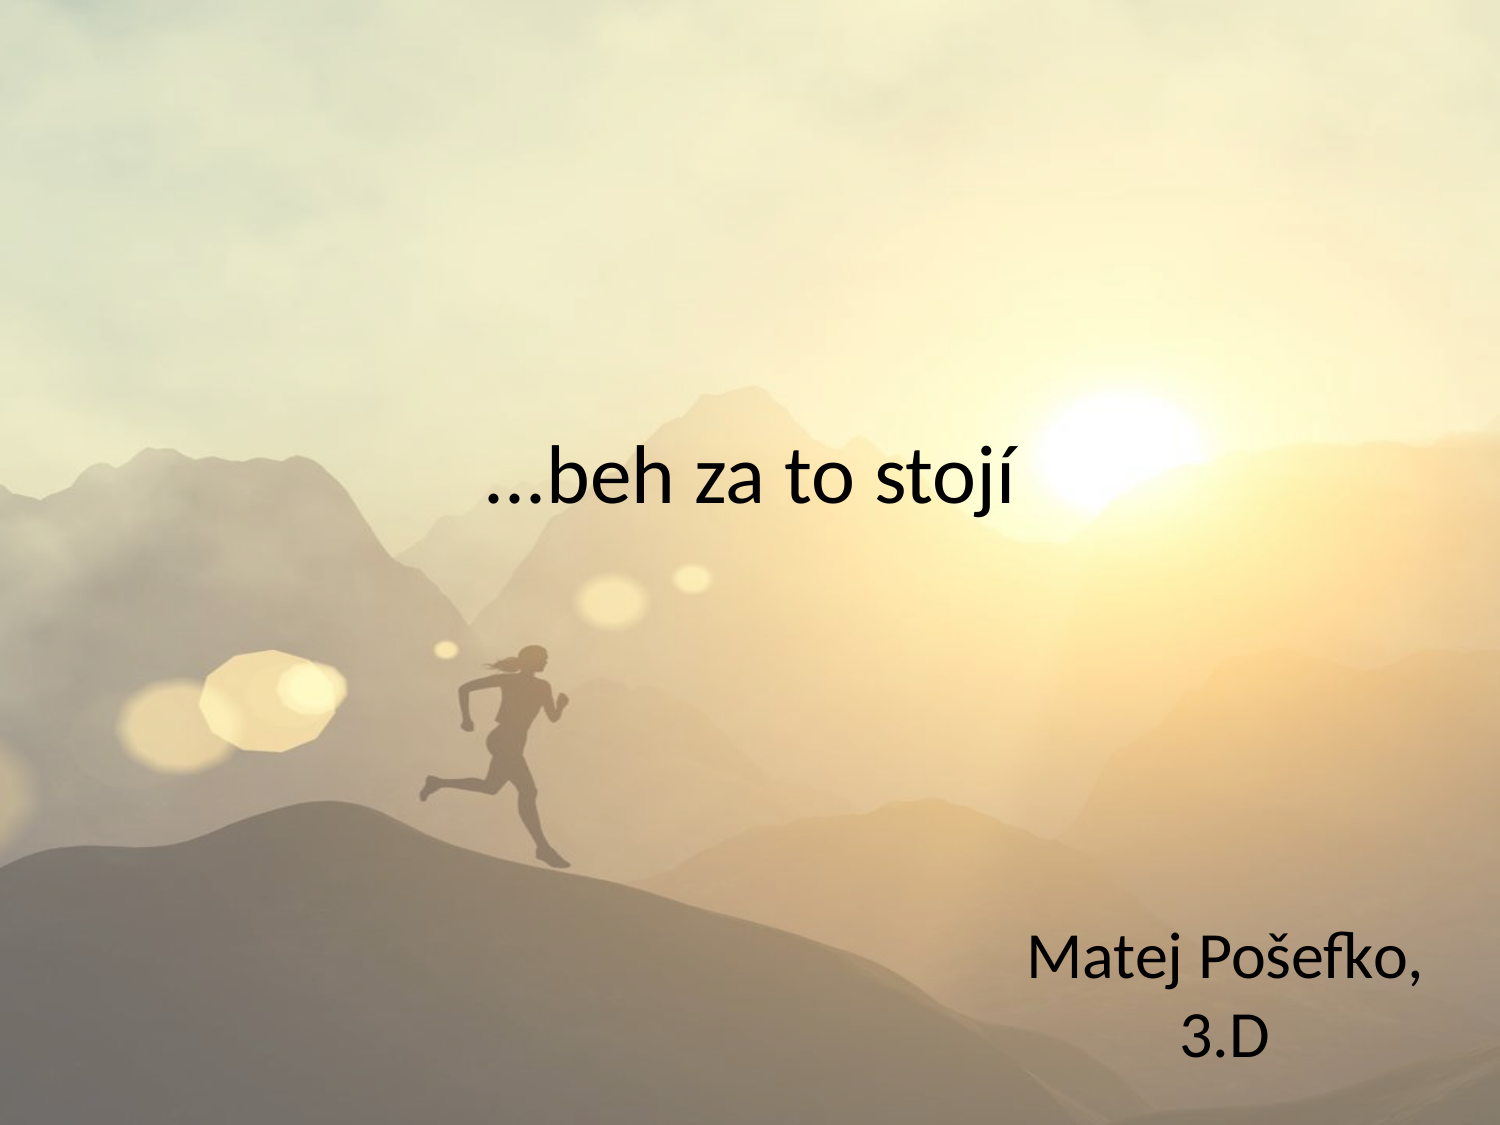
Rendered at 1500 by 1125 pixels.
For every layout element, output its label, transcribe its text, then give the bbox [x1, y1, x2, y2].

title ...beh za to stojí [112, 349, 1388, 591]
subtitle Matej Pošefko, 3.D [1009, 905, 1441, 1079]
